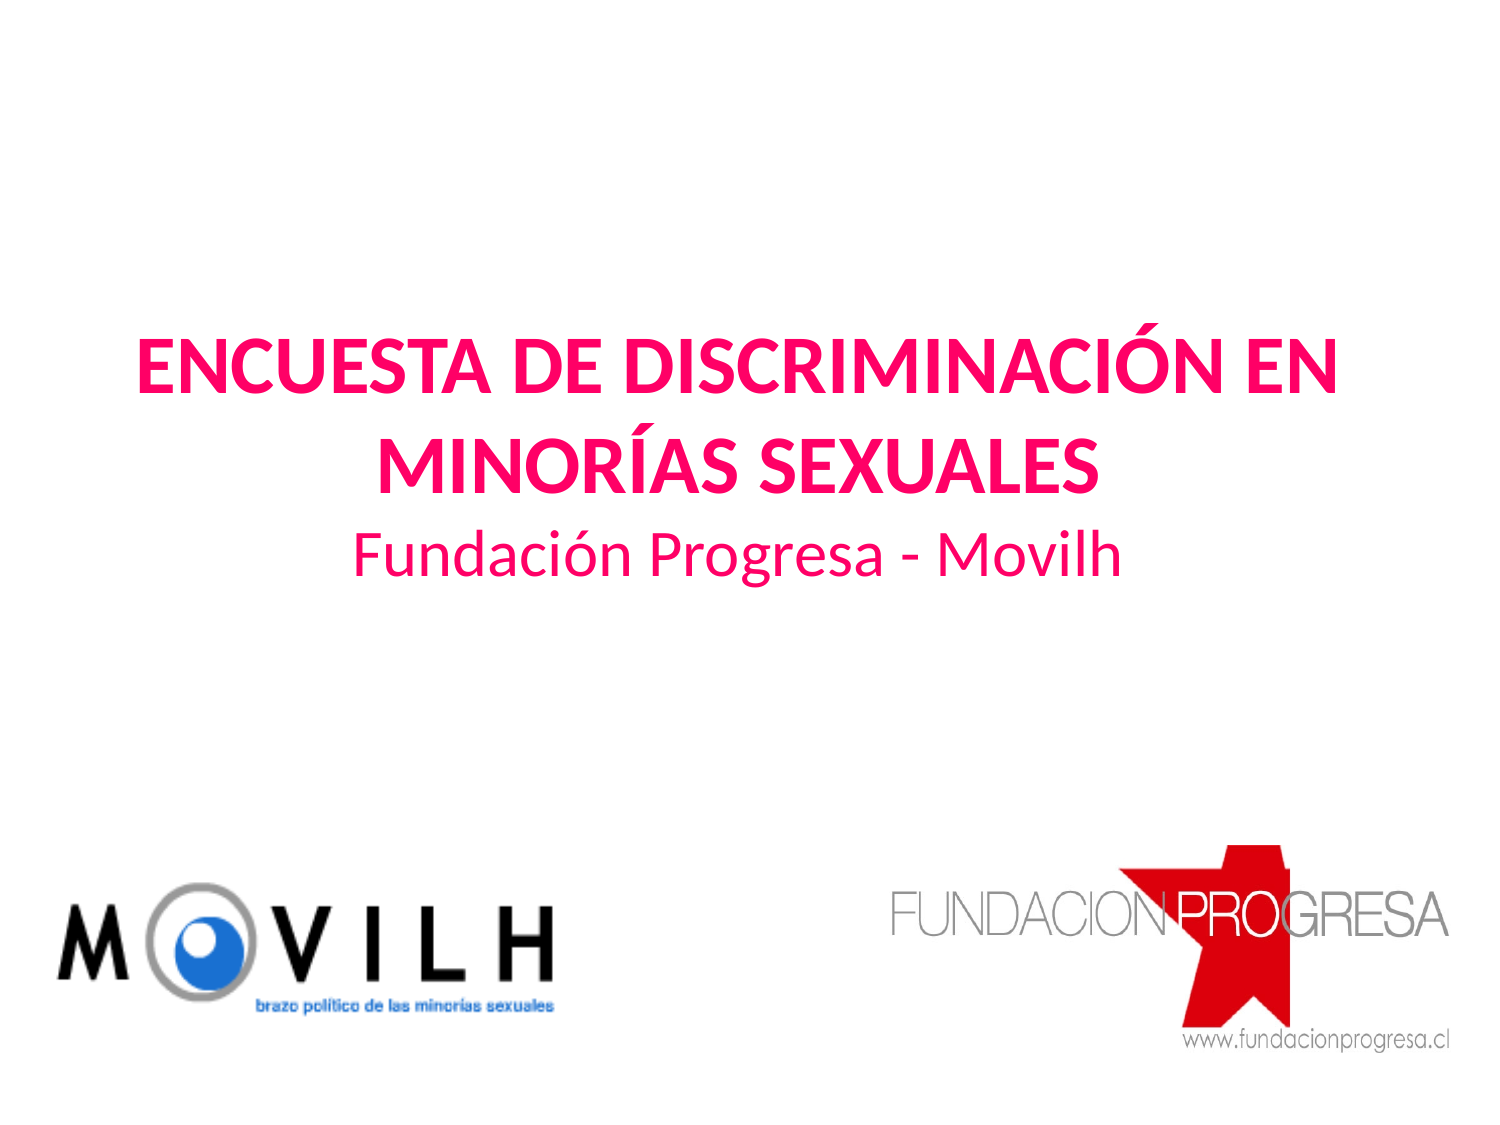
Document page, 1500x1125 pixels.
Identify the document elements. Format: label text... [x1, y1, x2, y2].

picture [879, 845, 1459, 1053]
picture [41, 881, 585, 1021]
title ENCUESTA DE DISCRIMINACIÓN EN MINORÍAS SEXUALES Fundación Progresa - Movilh [76, 243, 1400, 657]
